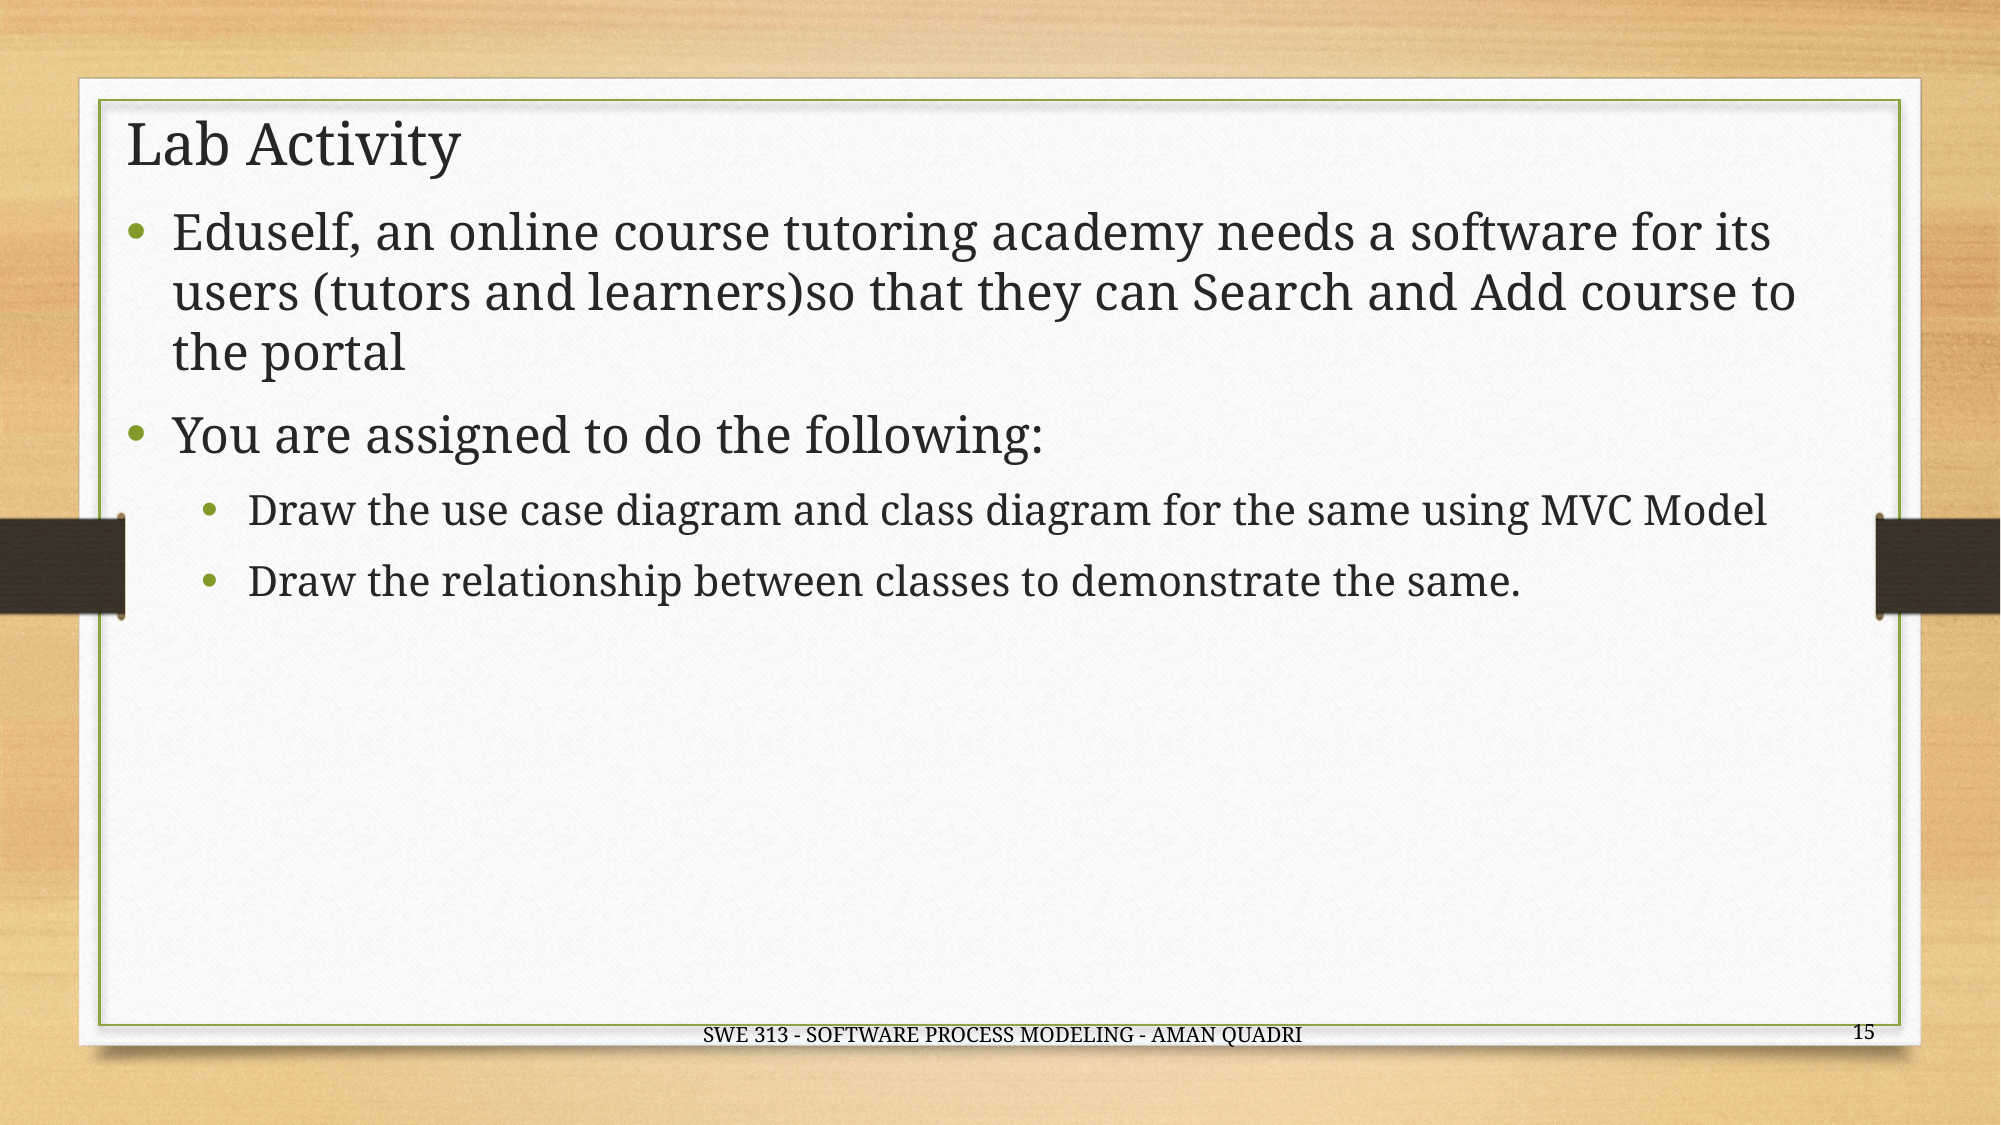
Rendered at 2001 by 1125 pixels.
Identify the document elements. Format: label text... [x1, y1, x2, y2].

title Lab Activity [110, 99, 1895, 185]
picture [0, 0, 2001, 1125]
slide_number 15 [1801, 1010, 1891, 1056]
list Eduself, an online course tutoring academy needs a software for its users (tutors and learners)so that they can Search and Add course to the portal You are assigned to do the following: Draw the use case diagram and class diagram for the same using MVC Model Draw the relationship between classes to demonstrate the same. [110, 193, 1895, 1012]
footer SWE 313 - SOFTWARE PROCESS MODELING - AMAN QUADRI [403, 1020, 1602, 1049]
